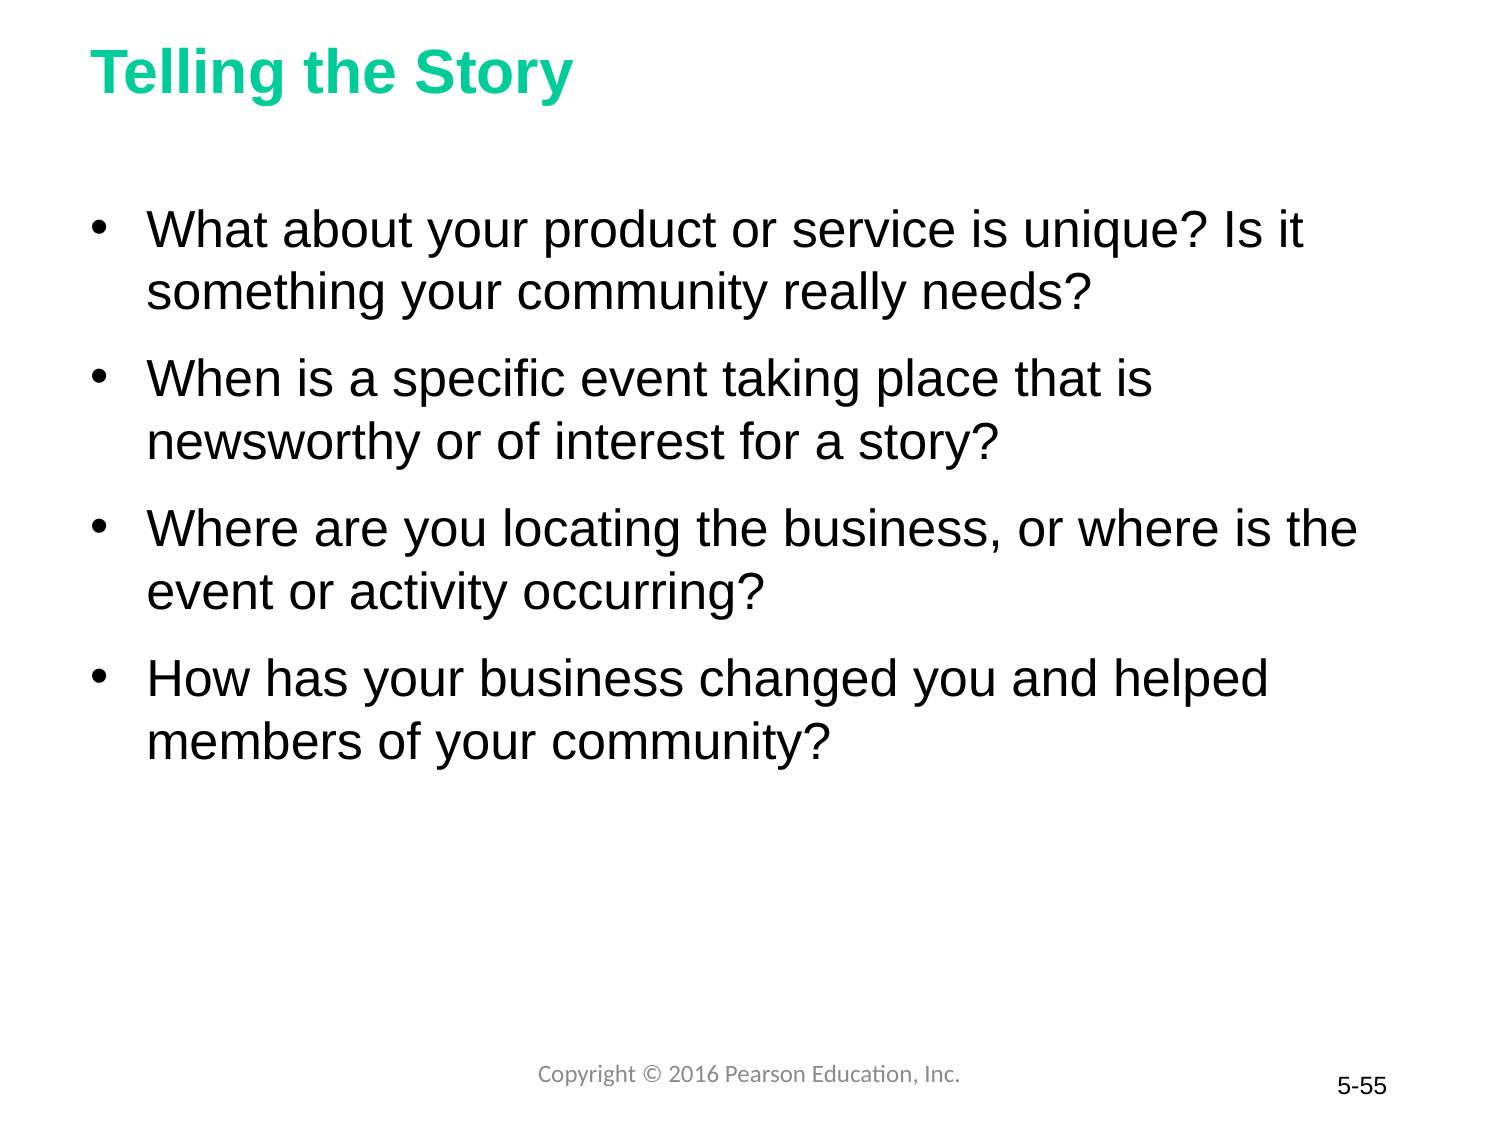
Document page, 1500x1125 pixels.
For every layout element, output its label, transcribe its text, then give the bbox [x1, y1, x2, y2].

list What about your product or service is unique? Is it something your community really needs? When is a specific event taking place that is newsworthy or of interest for a story? Where are you locating the business, or where is the event or activity occurring? How has your business changed you and helped members of your community? [75, 187, 1425, 1088]
footer Copyright © 2016 Pearson Education, Inc. [512, 1042, 988, 1103]
title Telling the Story [75, 0, 1425, 163]
